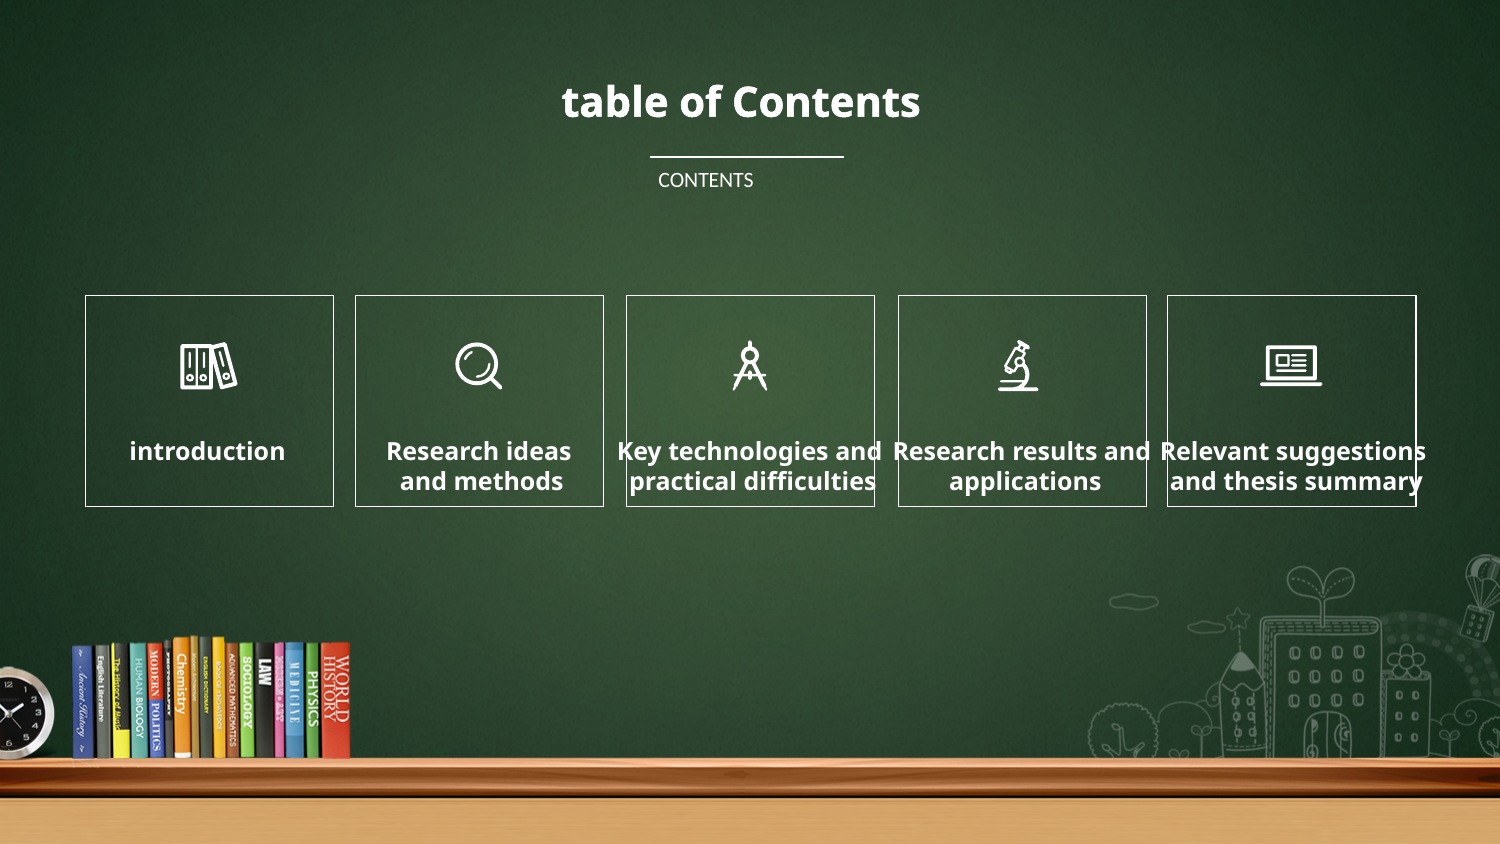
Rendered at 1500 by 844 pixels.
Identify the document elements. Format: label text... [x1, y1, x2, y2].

text_box [1166, 503, 1418, 509]
text_box [624, 293, 876, 428]
text_box [84, 293, 336, 509]
text_box [624, 503, 876, 509]
text_box Key technologies and practical difficulties [602, 428, 877, 503]
text_box introduction [114, 428, 302, 473]
text_box CONTENTS [643, 157, 857, 199]
text_box [353, 293, 606, 509]
text_box Research results and applications [877, 428, 1167, 503]
picture [0, 0, 1500, 844]
text_box [896, 293, 1148, 428]
text_box [180, 342, 238, 390]
text_box Research ideas and methods [371, 428, 587, 503]
text_box table of Contents [546, 67, 967, 133]
text_box [1166, 293, 1418, 428]
text_box Relevant suggestions and thesis summary [1167, 428, 1442, 503]
text_box [896, 503, 1148, 509]
